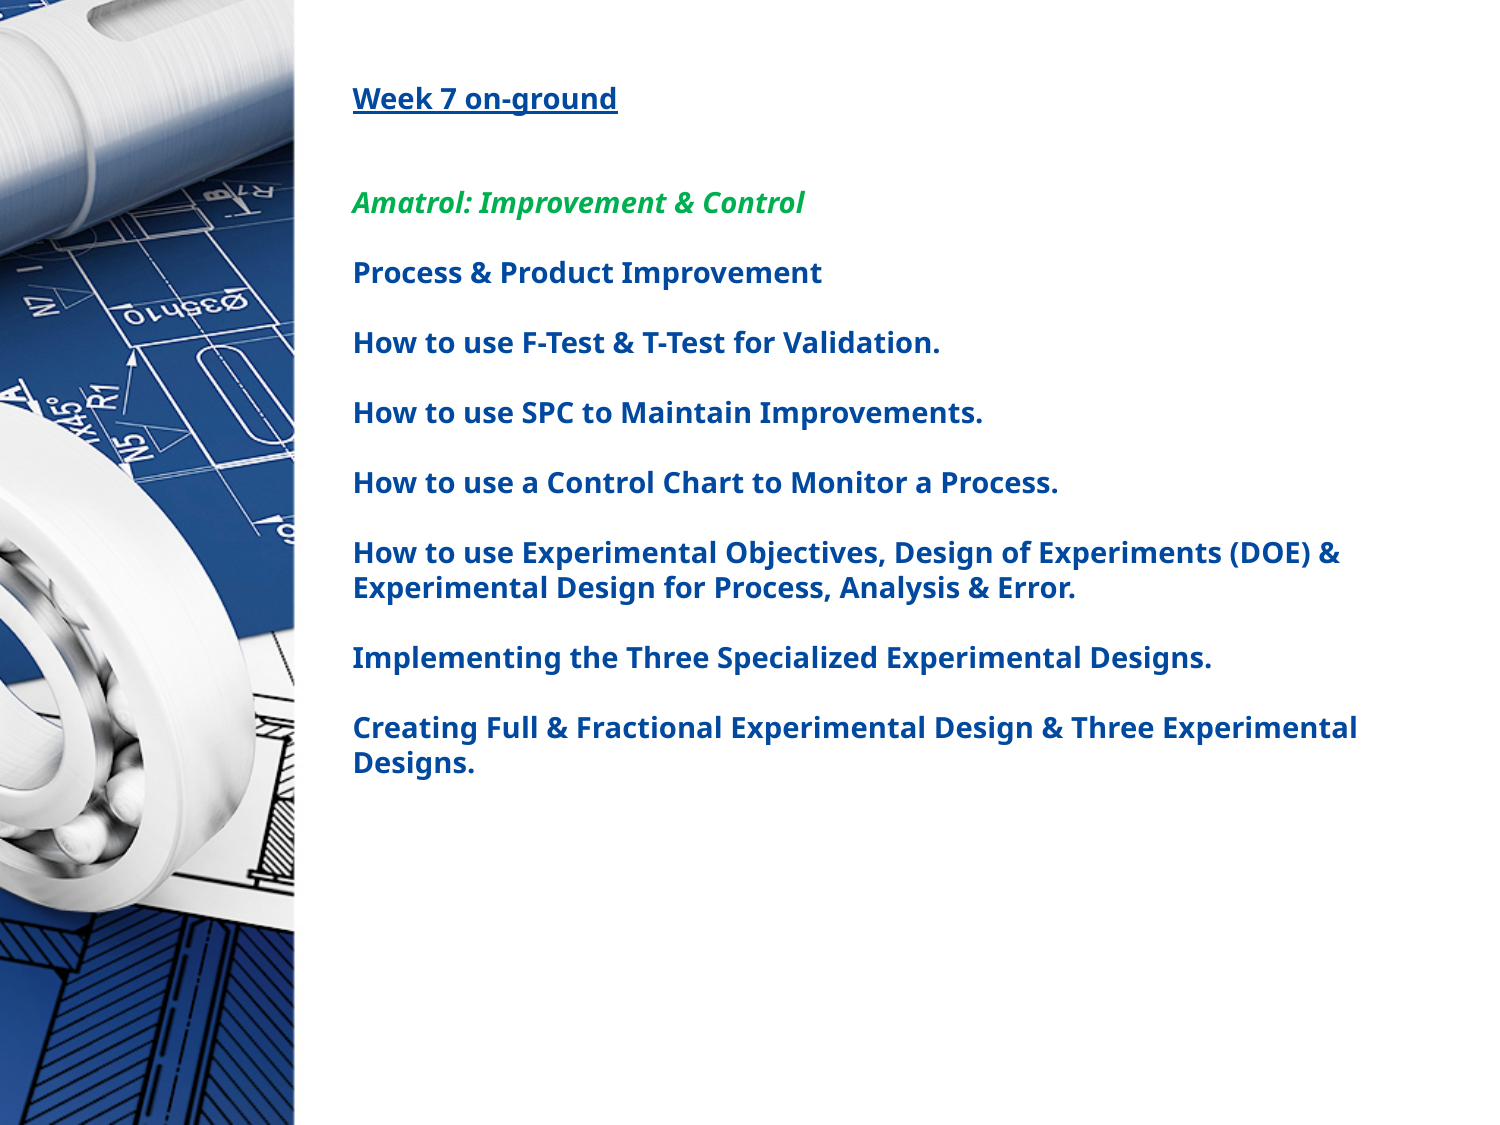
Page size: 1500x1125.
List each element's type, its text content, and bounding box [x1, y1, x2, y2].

picture [0, 0, 1500, 1125]
title Week 7 on-ground Amatrol: Improvement & Control Process & Product Improvement How to use F-Test & T-Test for Validation. How to use SPC to Maintain Improvements. How to use a Control Chart to Monitor a Process. How to use Experimental Objectives, Design of Experiments (DOE) & Experimental Design for Process, Analysis & Error. Implementing the Three Specialized Experimental Designs. Creating Full & Fractional Experimental Design & Three Experimental Designs. [337, 178, 1438, 366]
